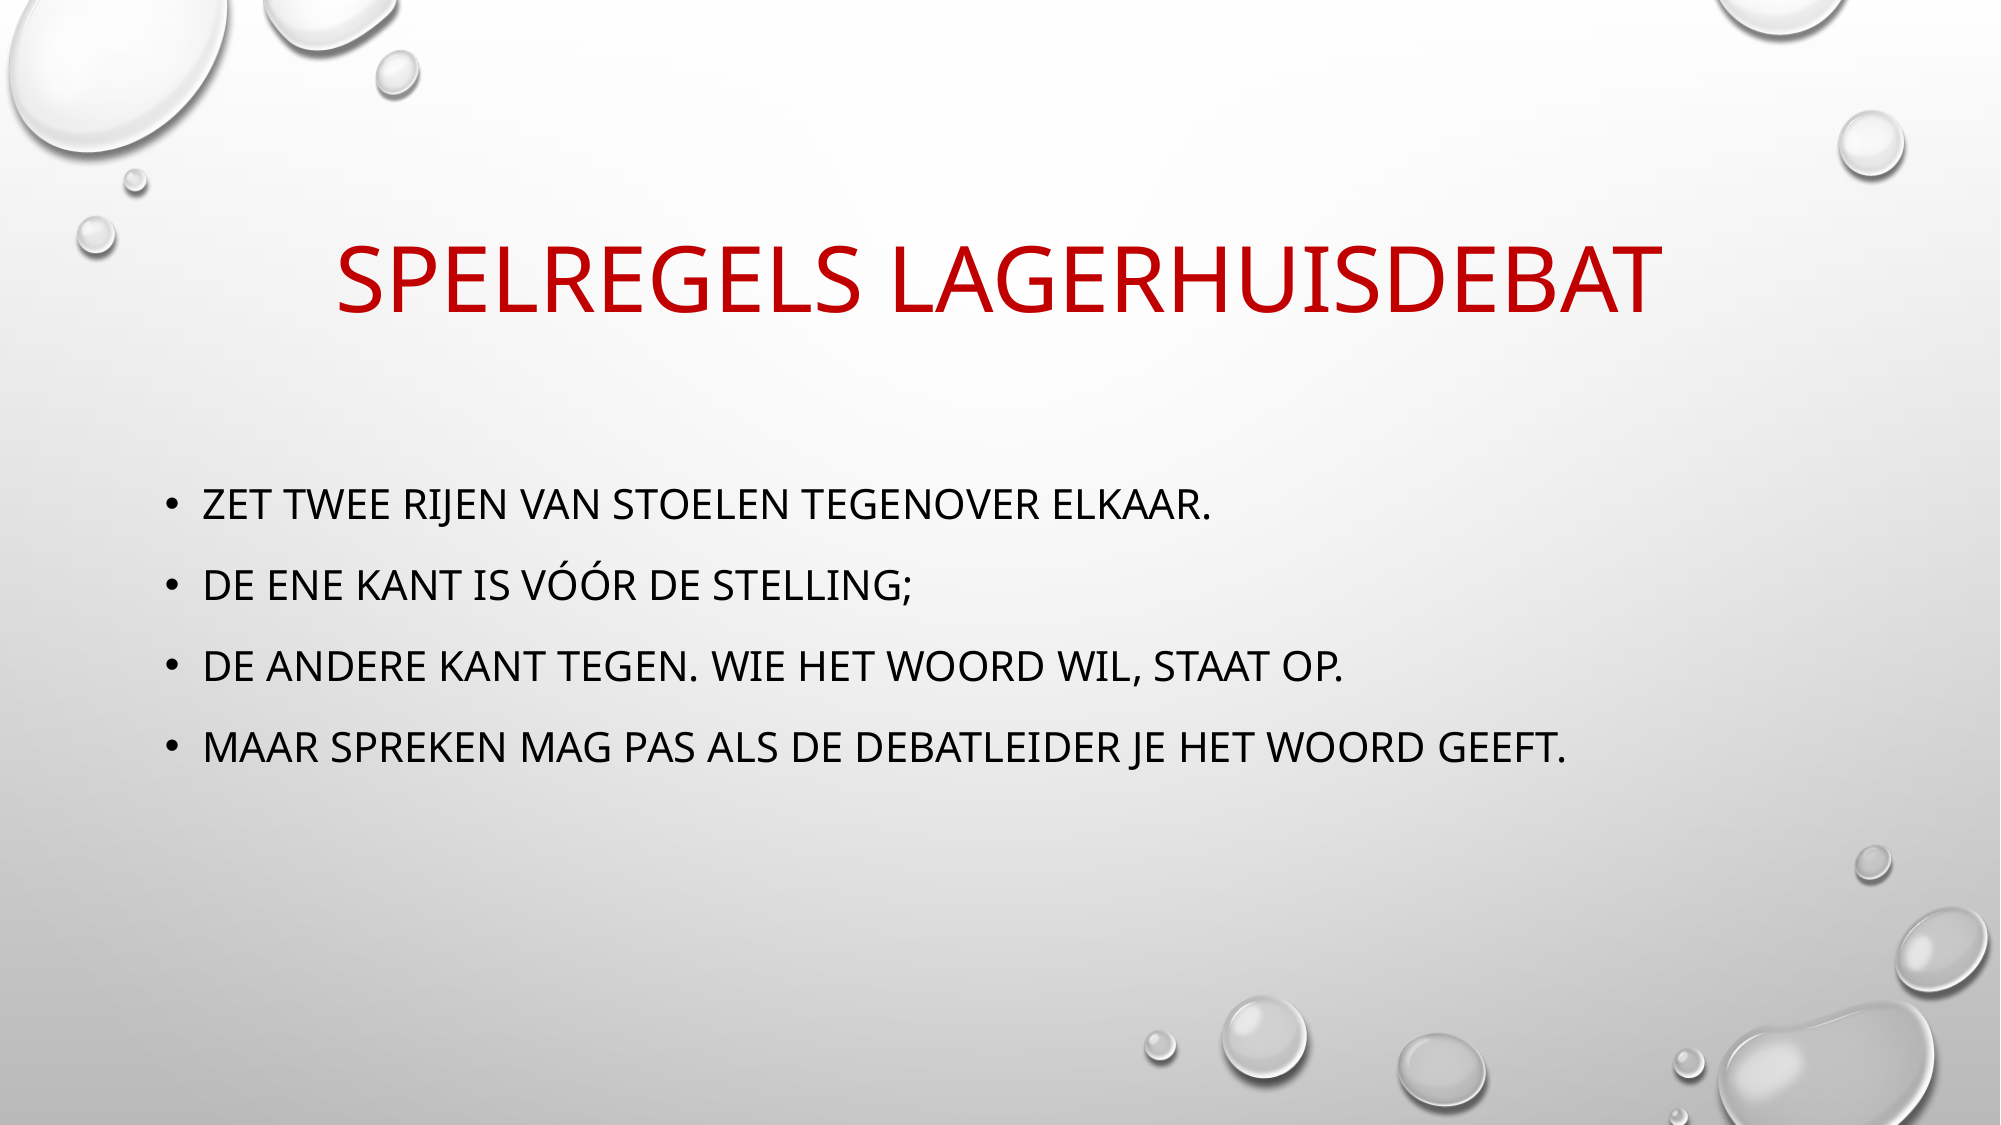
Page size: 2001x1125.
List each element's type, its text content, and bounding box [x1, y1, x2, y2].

picture [0, 0, 2000, 1125]
list Spelregels lagerhuisdebat Zet twee rijen van stoelen tegenover elkaar. De ene kant is vóór de stelling; de andere kant tegen. Wie het woord wil, staat op. Maar spreken mag pas als de debatleider je het woord geeft. [149, 190, 1850, 950]
